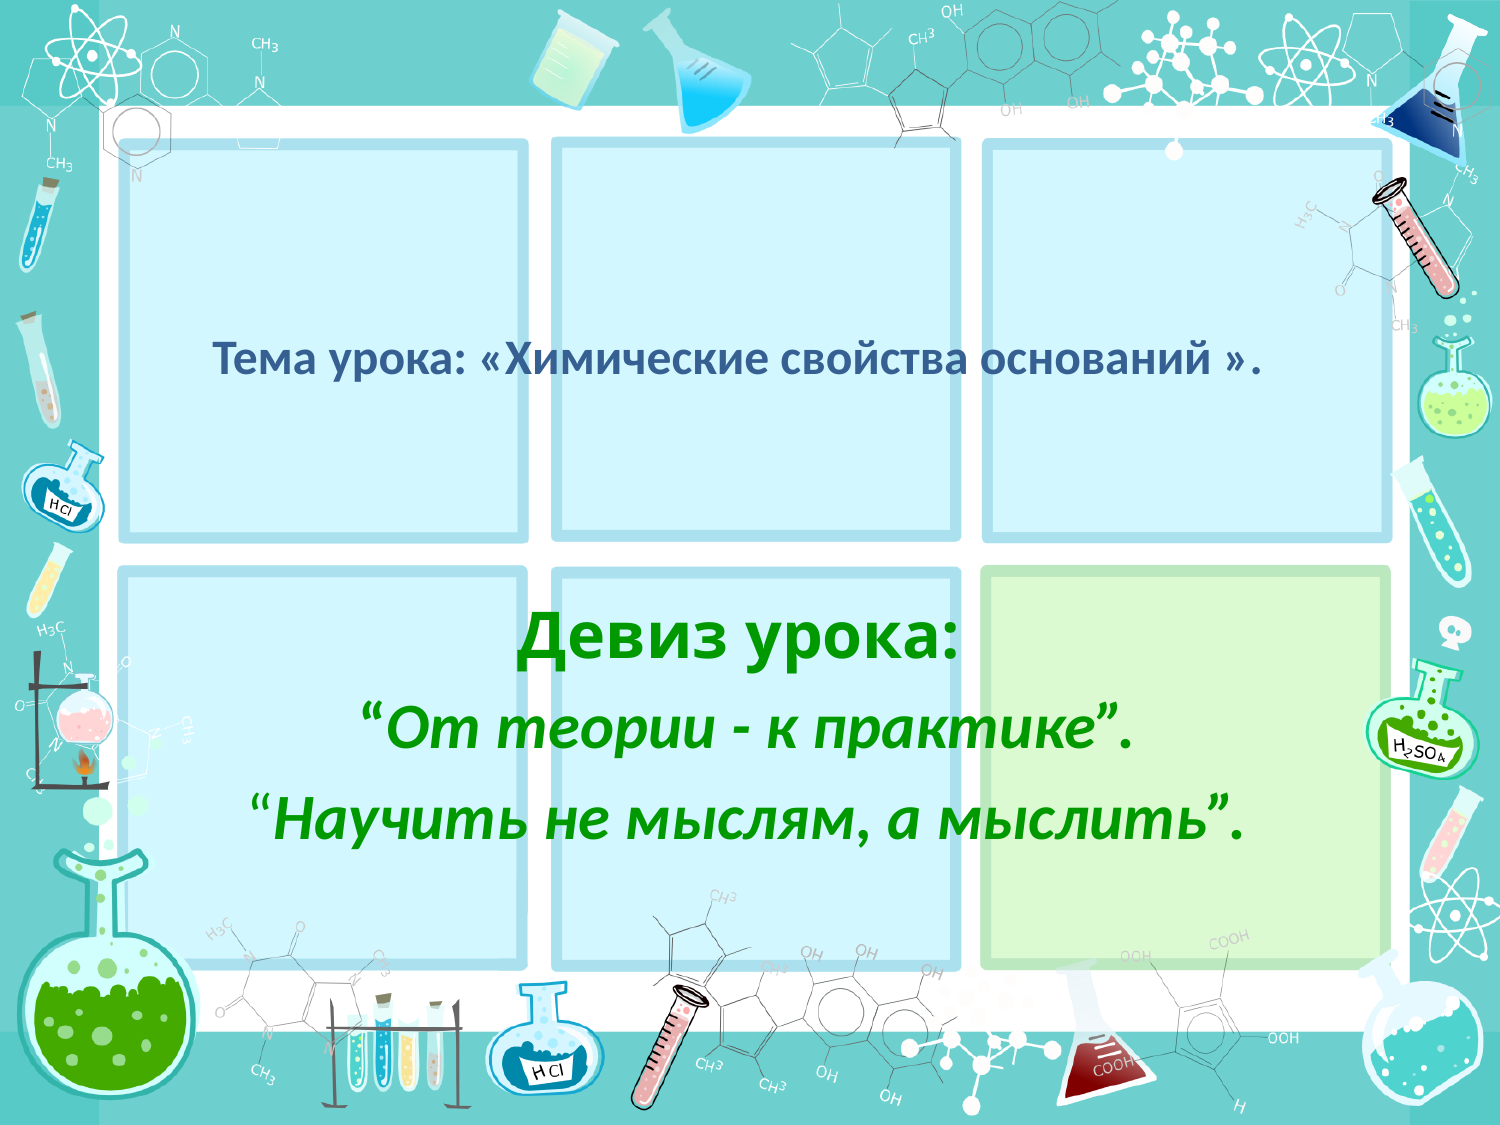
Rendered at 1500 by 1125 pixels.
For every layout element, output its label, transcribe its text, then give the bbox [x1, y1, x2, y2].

title Тема урока: «Химические свойства оснований ». [100, 314, 1376, 514]
picture [0, 0, 1500, 1125]
subtitle Девиз урока: “От теории - к практике”. “Научить не мыслям, а мыслить”. [222, 585, 1273, 874]
